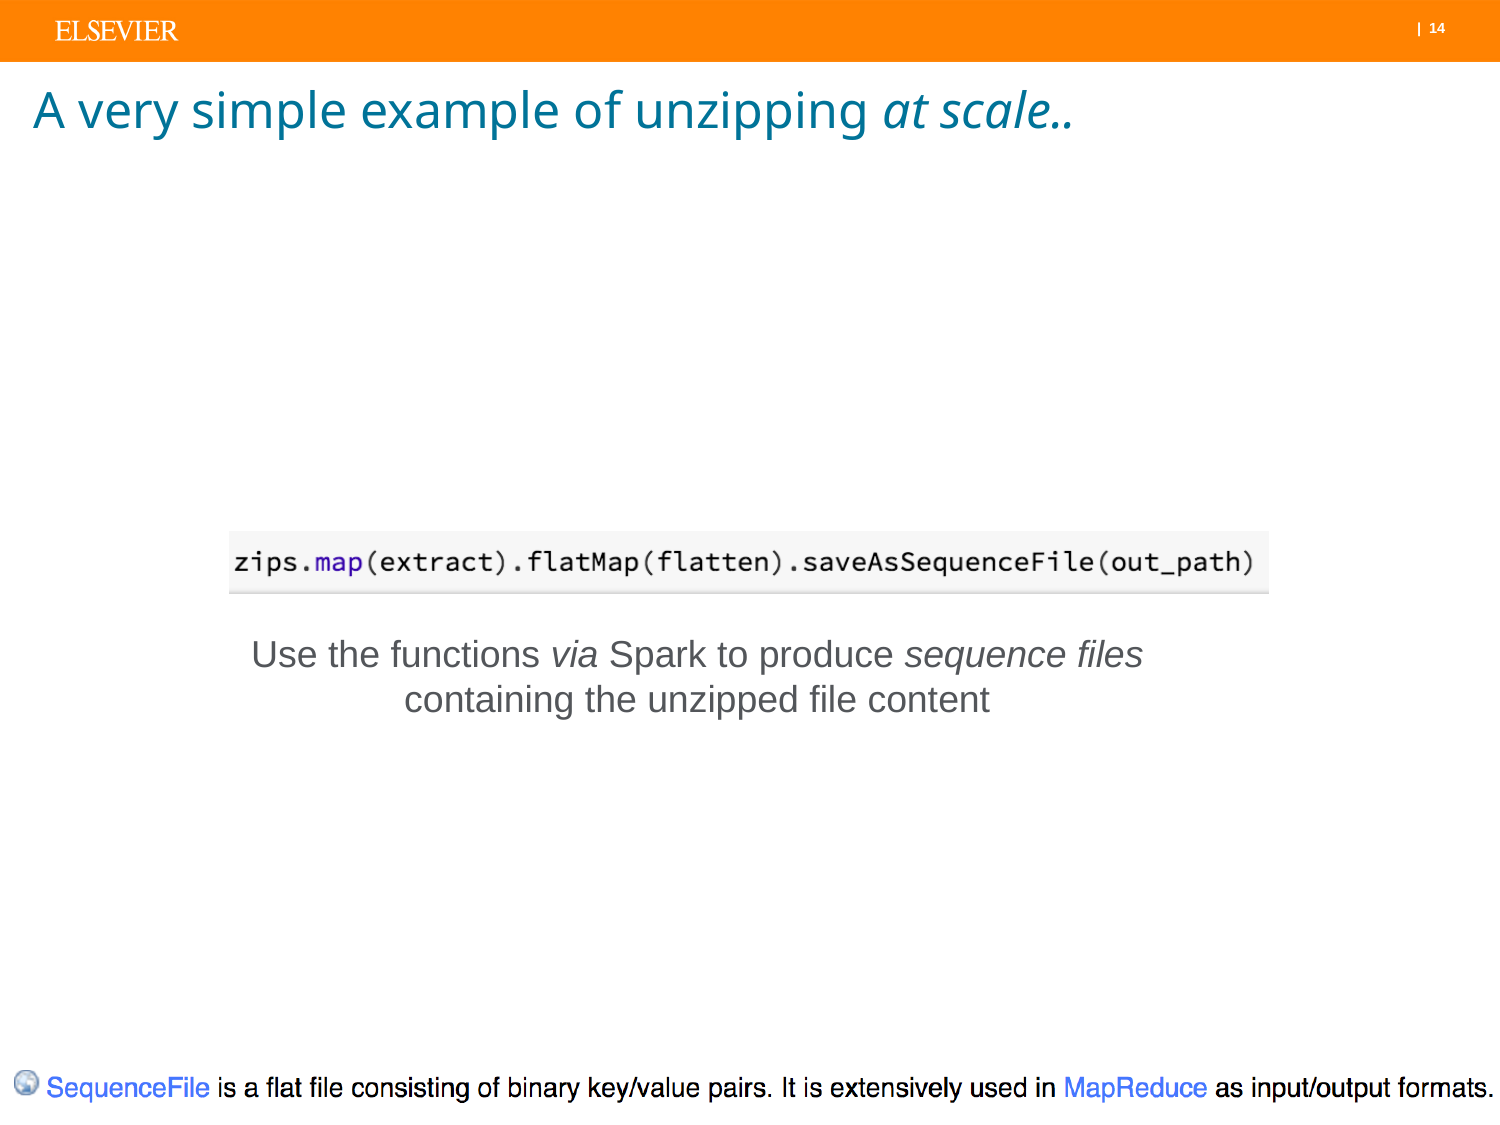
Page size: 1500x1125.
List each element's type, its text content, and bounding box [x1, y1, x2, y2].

picture [0, 0, 1500, 62]
title A very simple example of unzipping at scale.. [19, 73, 1376, 143]
picture [228, 530, 1269, 594]
text_box Use the functions via Spark to produce sequence files containing the unzipped file content [209, 622, 1186, 728]
picture [0, 1052, 1500, 1119]
